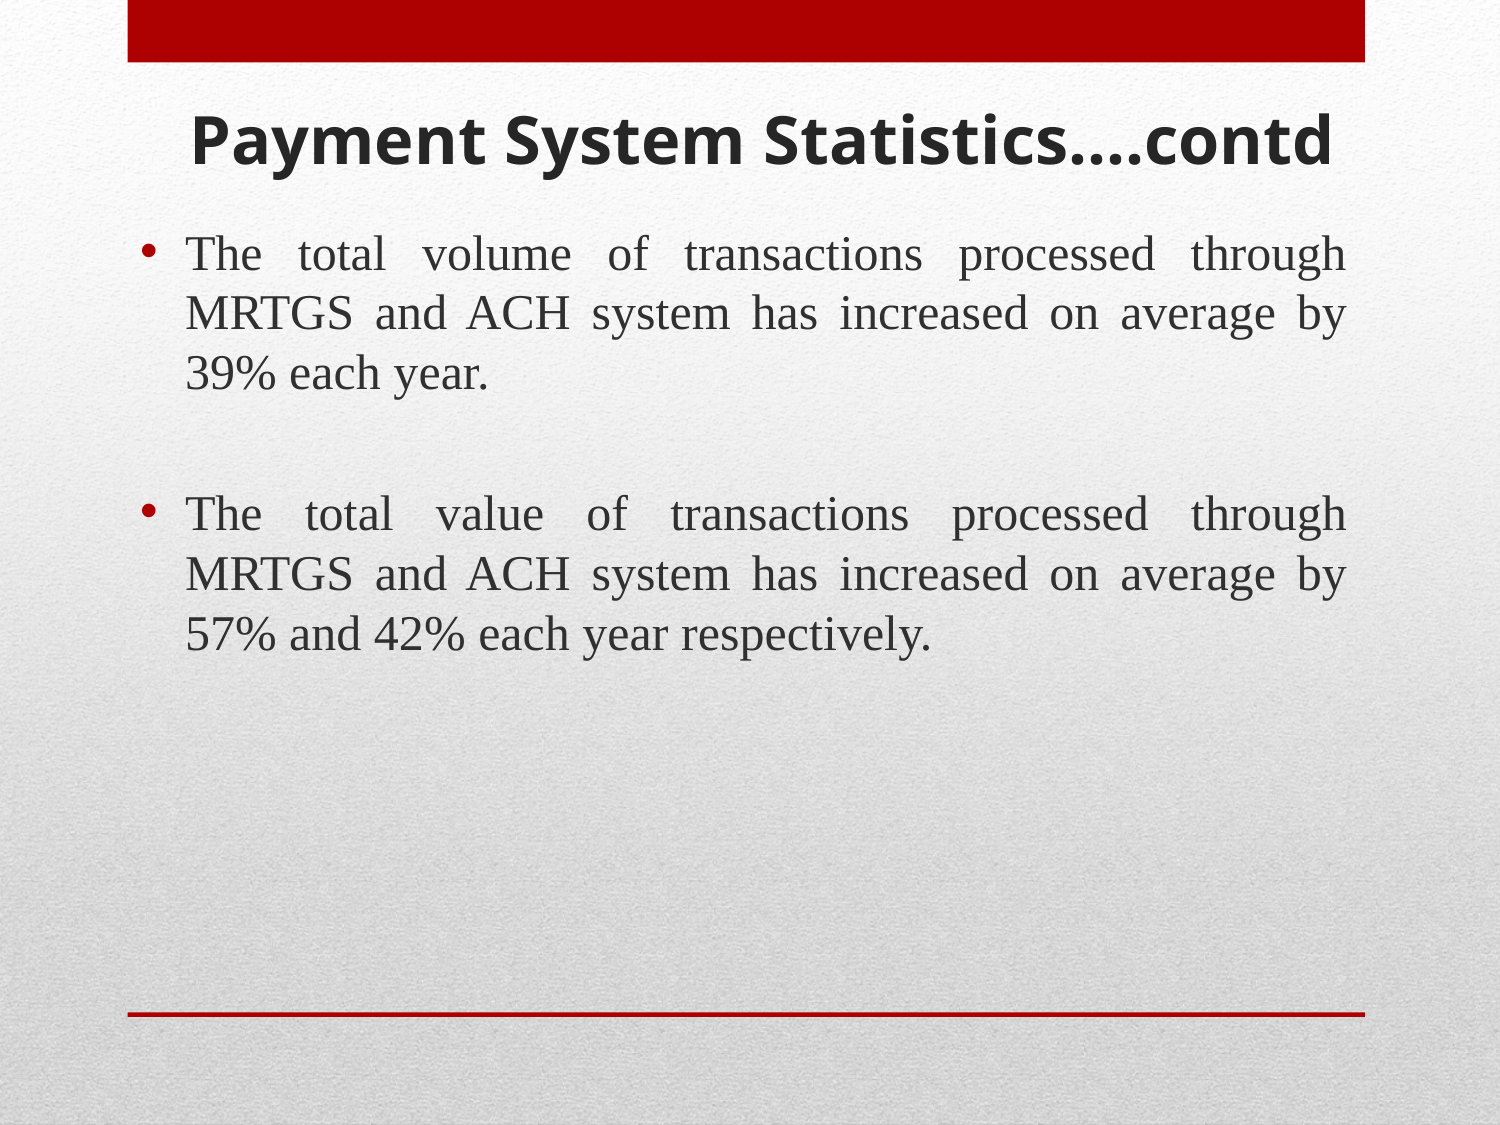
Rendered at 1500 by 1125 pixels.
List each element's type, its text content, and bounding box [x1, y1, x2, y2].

title Payment System Statistics….contd [125, 37, 1400, 238]
list The total volume of transactions processed through MRTGS and ACH system has increased on average by 39% each year. The total value of transactions processed through MRTGS and ACH system has increased on average by 57% and 42% each year respectively. [125, 212, 1363, 975]
